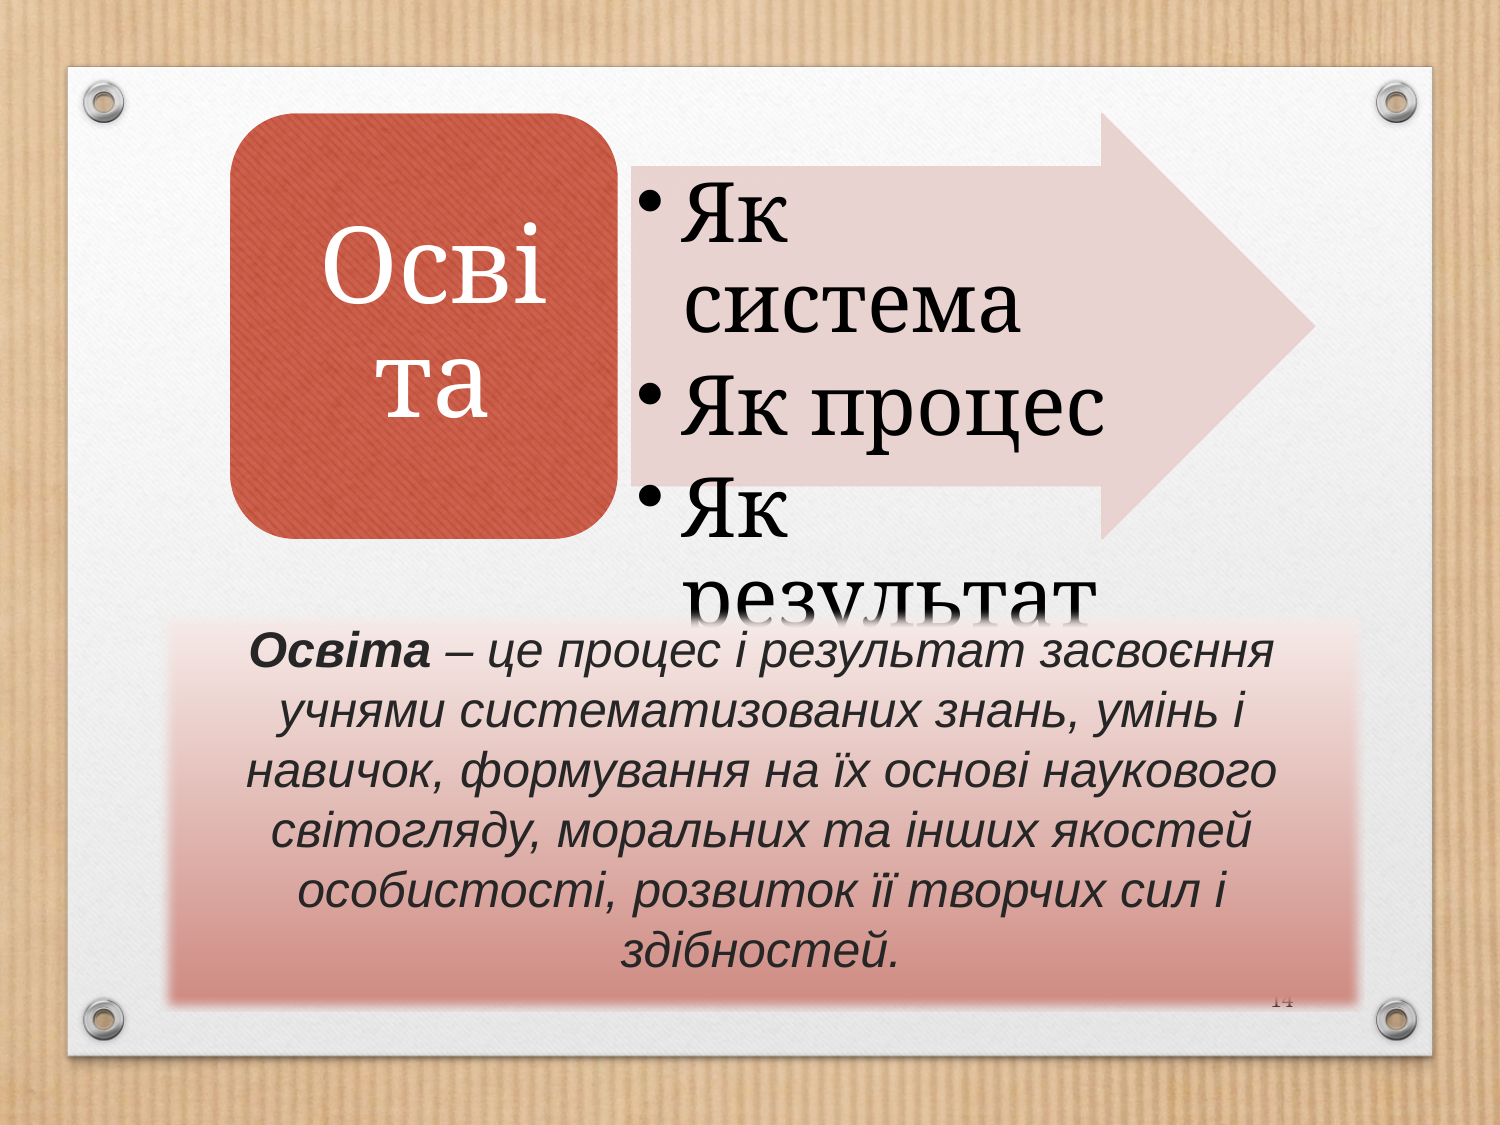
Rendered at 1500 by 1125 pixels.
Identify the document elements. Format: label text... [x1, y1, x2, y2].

slide_number 14 [1243, 977, 1309, 1024]
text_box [159, 113, 1424, 540]
text_box Освіта – це процес і результат засвоєння учнями систематизованих знань, умінь і навичок, формування на їх основі наукового світогляду, моральних та інших якостей особистості, розвиток її творчих сил і здібностей. [176, 626, 1349, 997]
picture [0, 0, 1500, 1125]
